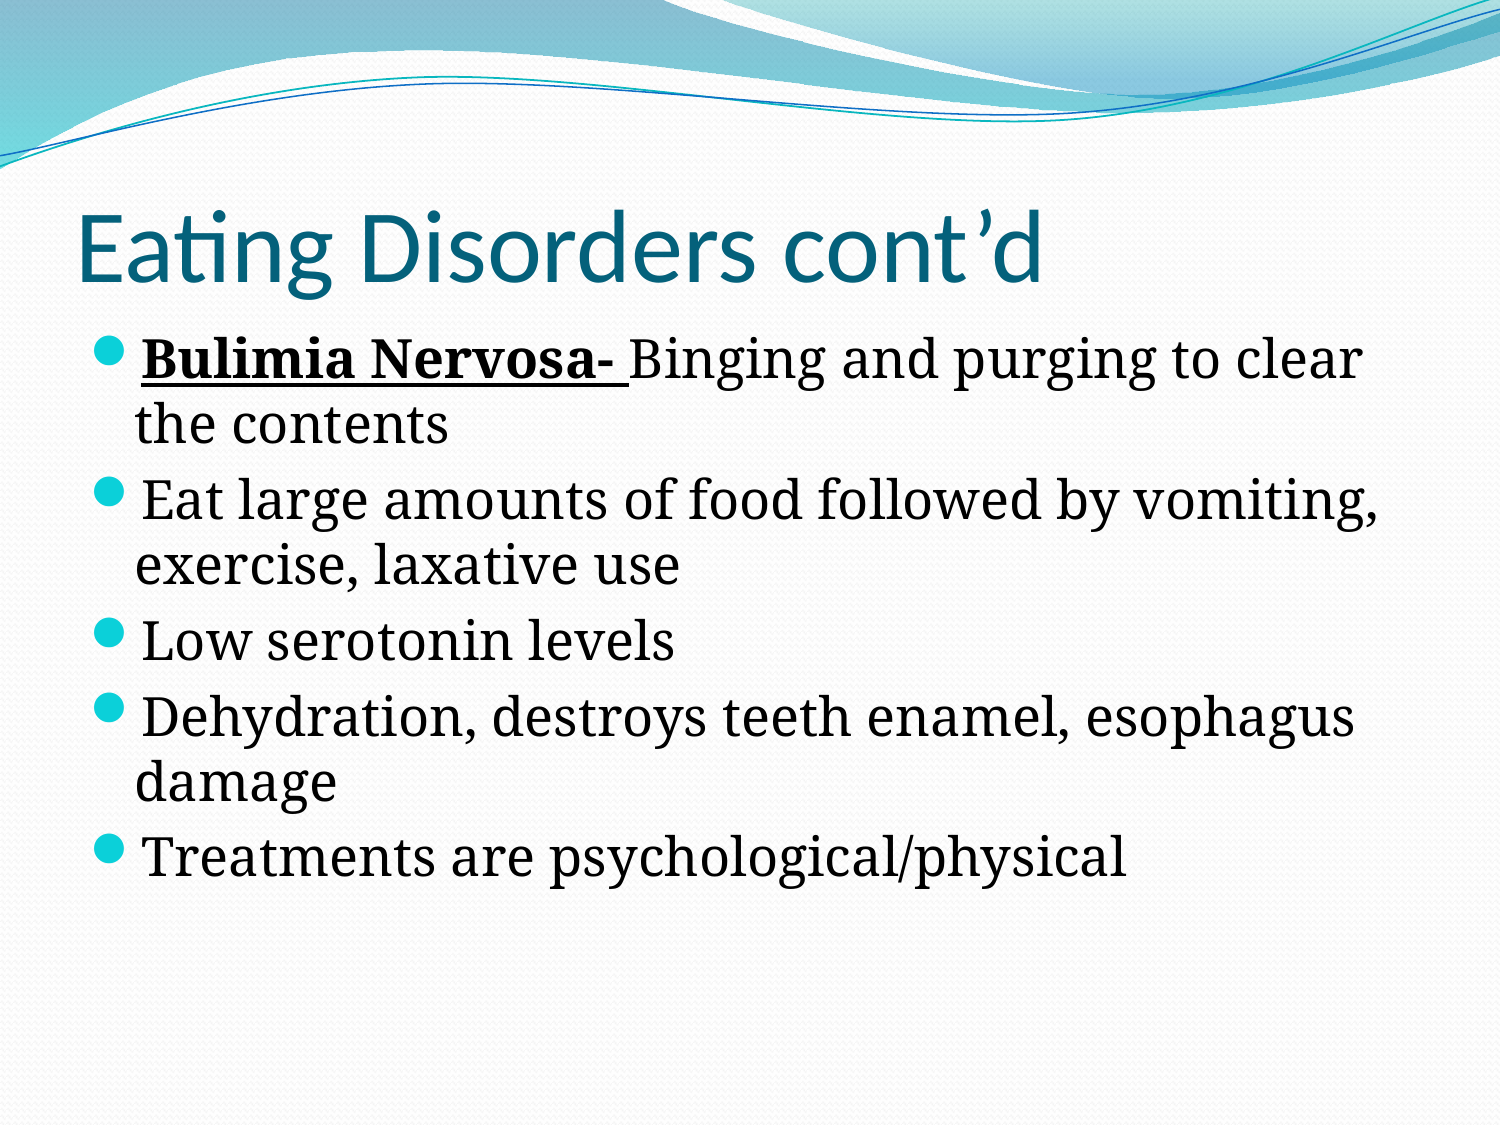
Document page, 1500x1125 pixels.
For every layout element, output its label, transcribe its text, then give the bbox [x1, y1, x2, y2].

title Eating Disorders cont’d [75, 115, 1425, 303]
list Bulimia Nervosa- Binging and purging to clear the contents Eat large amounts of food followed by vomiting, exercise, laxative use Low serotonin levels Dehydration, destroys teeth enamel, esophagus damage Treatments are psychological/physical [75, 317, 1425, 938]
